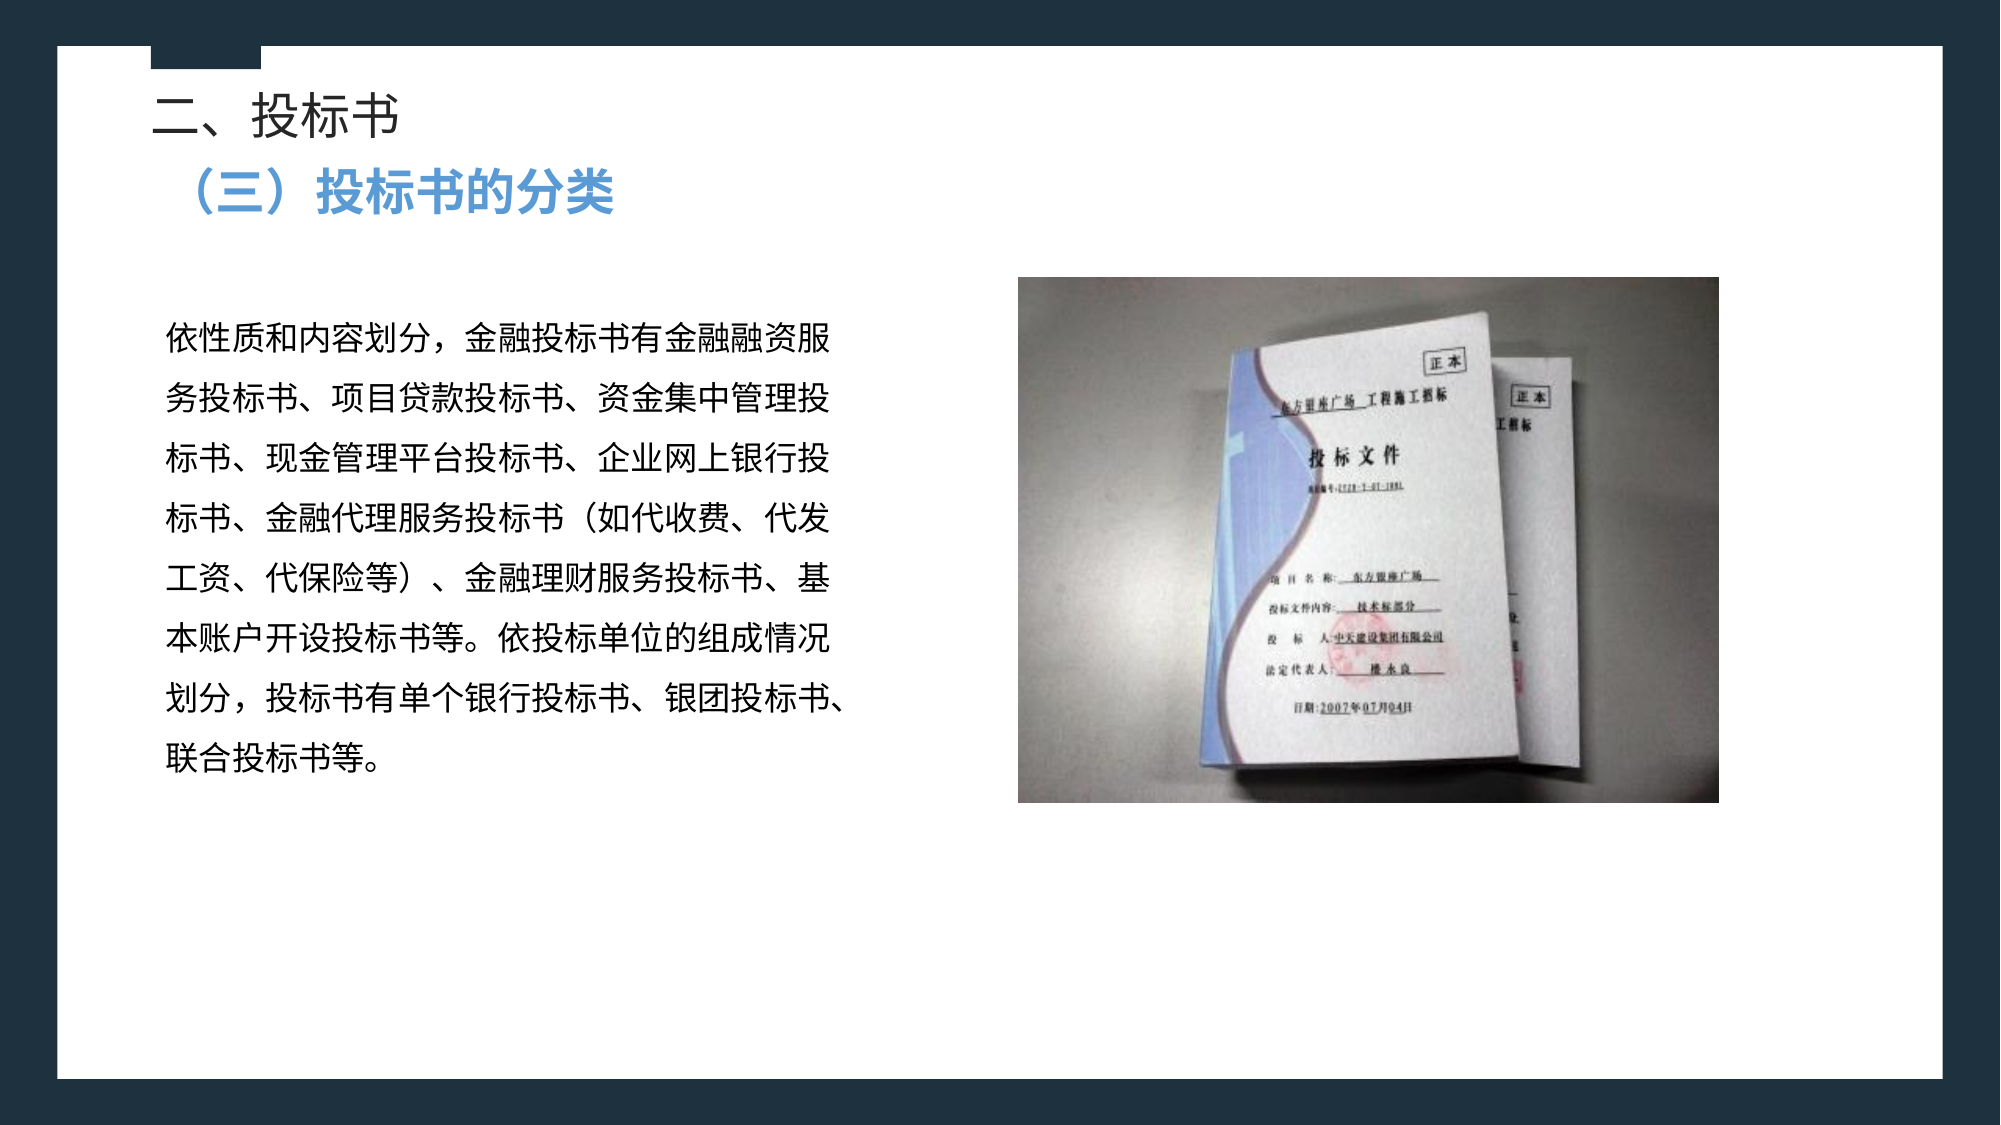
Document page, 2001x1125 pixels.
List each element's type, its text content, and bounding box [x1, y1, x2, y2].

text_box 依性质和内容划分，金融投标书有金融融资服务投标书、项目贷款投标书、资金集中管理投标书、现金管理平台投标书、企业网上银行投标书、金融代理服务投标书（如代收费、代发工资、代保险等）、金融理财服务投标书、基本账户开设投标书等。依投标单位的组成情况划分，投标书有单个银行投标书、银团投标书、联合投标书等。 [150, 290, 870, 785]
picture [1018, 277, 1719, 803]
text_box （三）投标书的分类 [150, 152, 870, 228]
text_box 二、投标书 [150, 77, 820, 152]
